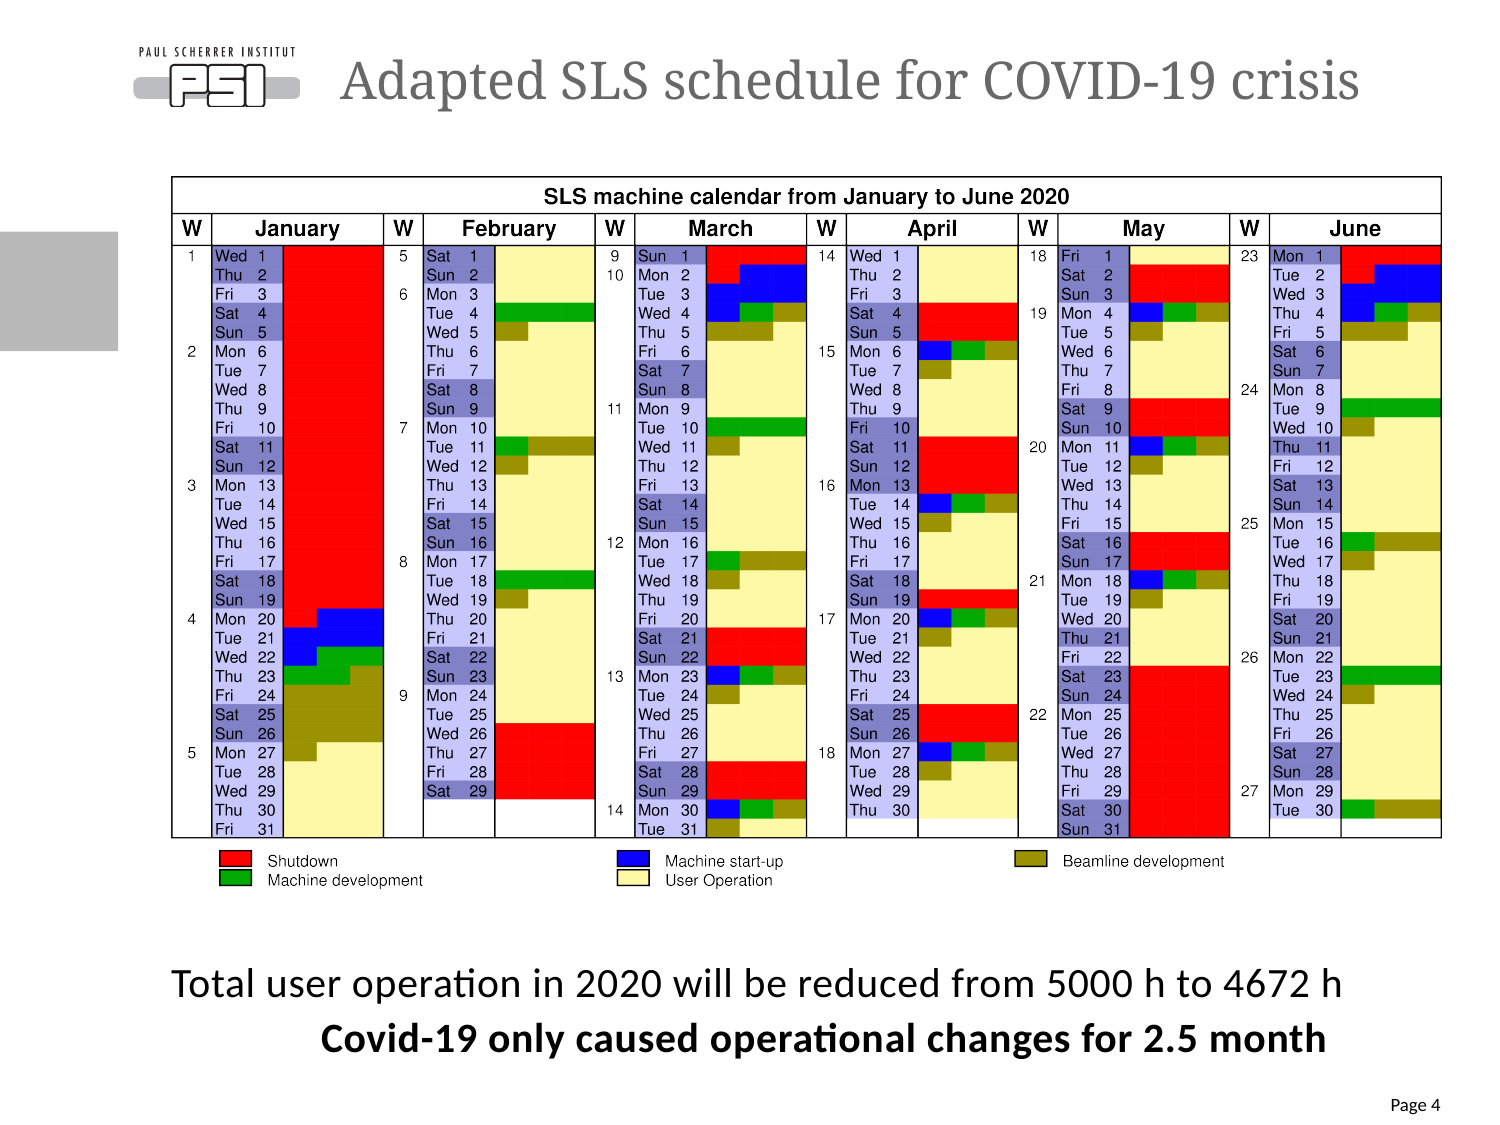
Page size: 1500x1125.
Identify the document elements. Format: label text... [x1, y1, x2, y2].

slide_number Page 4 [1346, 1092, 1441, 1125]
text_box Total user operation in 2020 will be reduced from 5000 h to 4672 h Covid-19 only caused operational changes for 2.5 month [171, 950, 1442, 1010]
title Adapted SLS schedule for COVID-19 crisis [340, 47, 1442, 132]
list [170, 176, 1442, 889]
